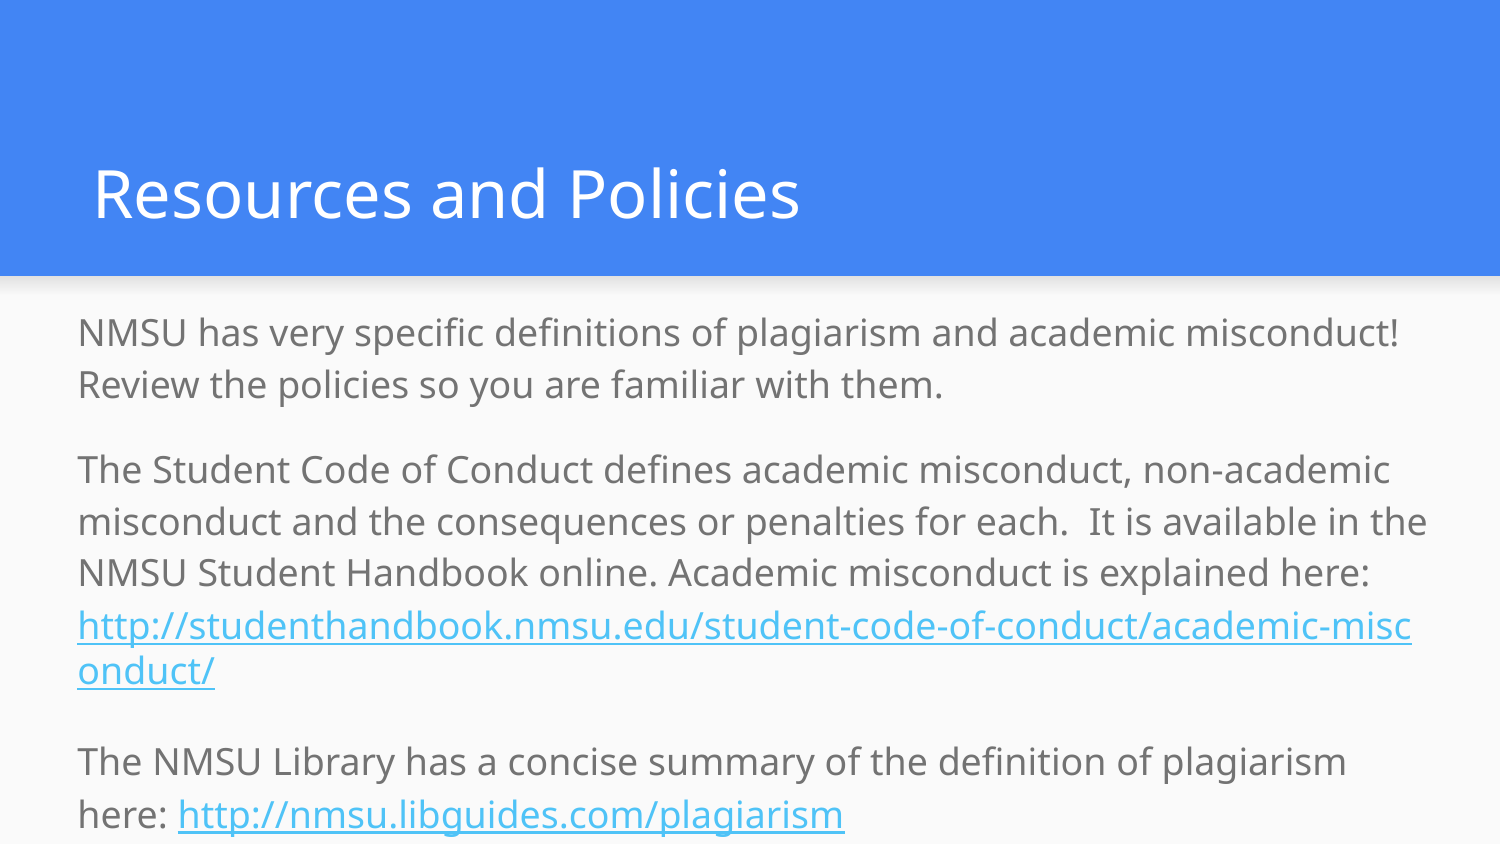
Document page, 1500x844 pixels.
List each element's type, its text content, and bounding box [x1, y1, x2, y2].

title Resources and Policies [77, 121, 1427, 248]
list NMSU has very specific definitions of plagiarism and academic misconduct! Review the policies so you are familiar with them. The Student Code of Conduct defines academic misconduct, non-academic misconduct and the consequences or penalties for each. It is available in the NMSU Student Handbook online. Academic misconduct is explained here: http://studenthandbook.nmsu.edu/student-code-of-conduct/academic-misconduct/ The NMSU Library has a concise summary of the definition of plagiarism here: http://nmsu.libguides.com/plagiarism [62, 287, 1450, 830]
